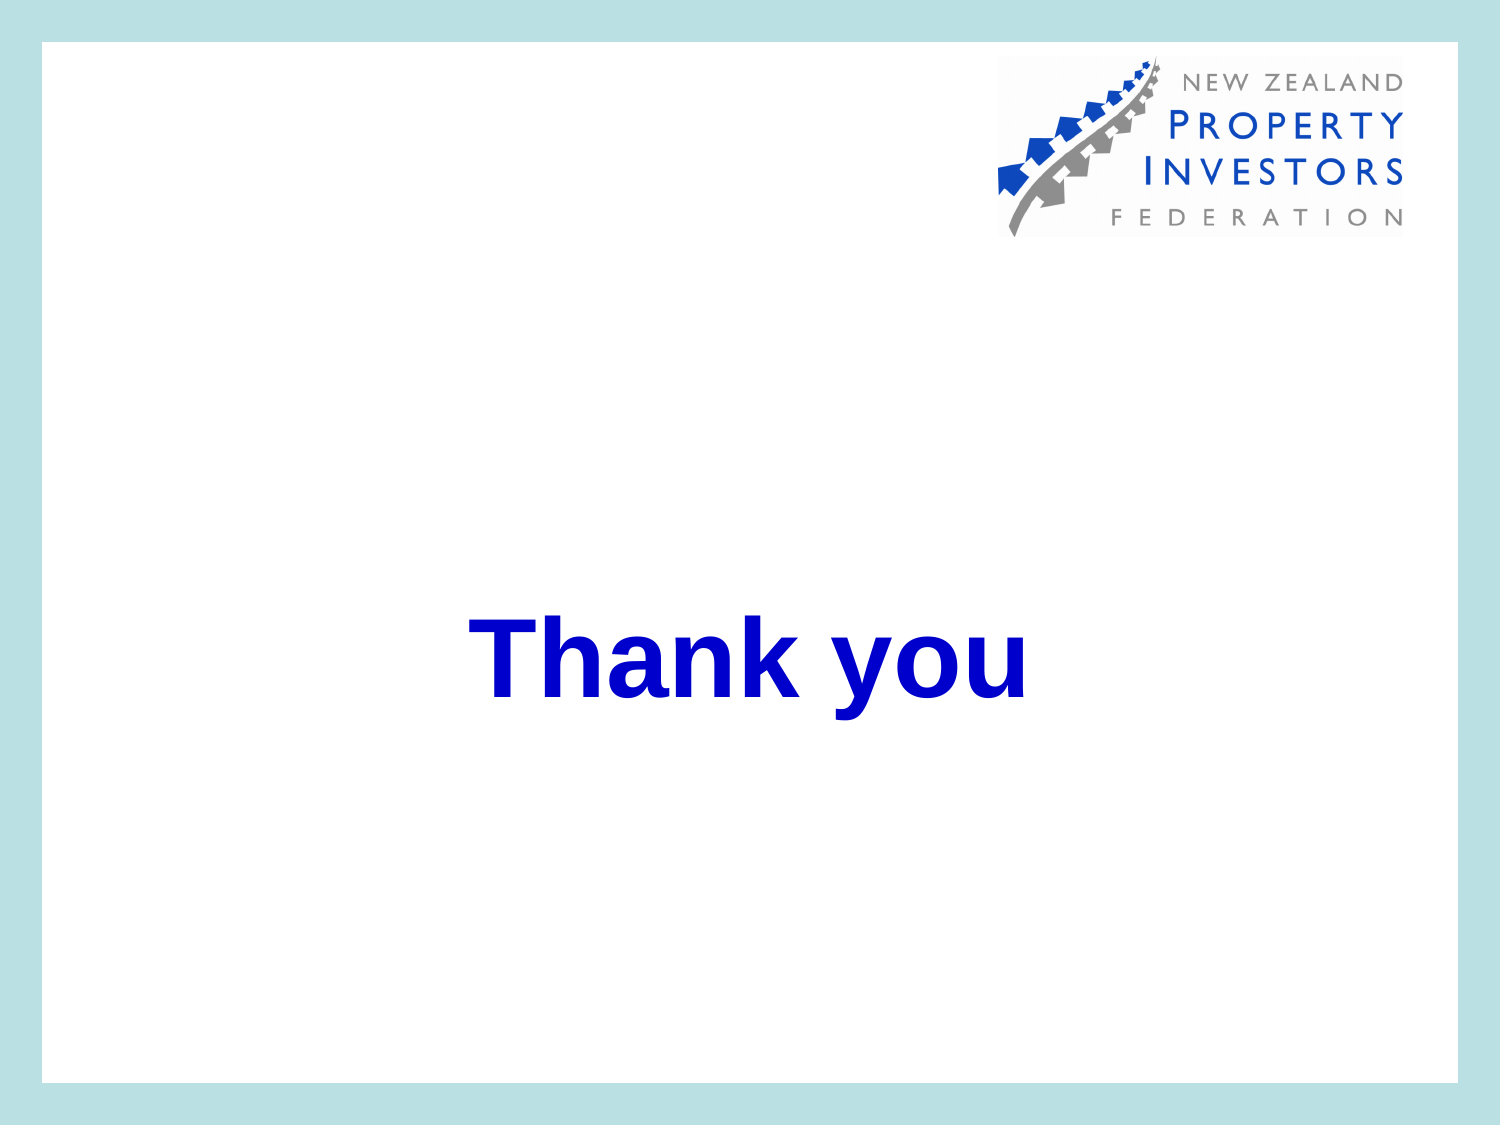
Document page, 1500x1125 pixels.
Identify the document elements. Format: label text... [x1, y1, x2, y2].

picture [997, 56, 1403, 237]
text_box [0, 0, 1500, 1125]
title Napier [74, 44, 1426, 233]
list Thank you [74, 262, 1426, 1006]
